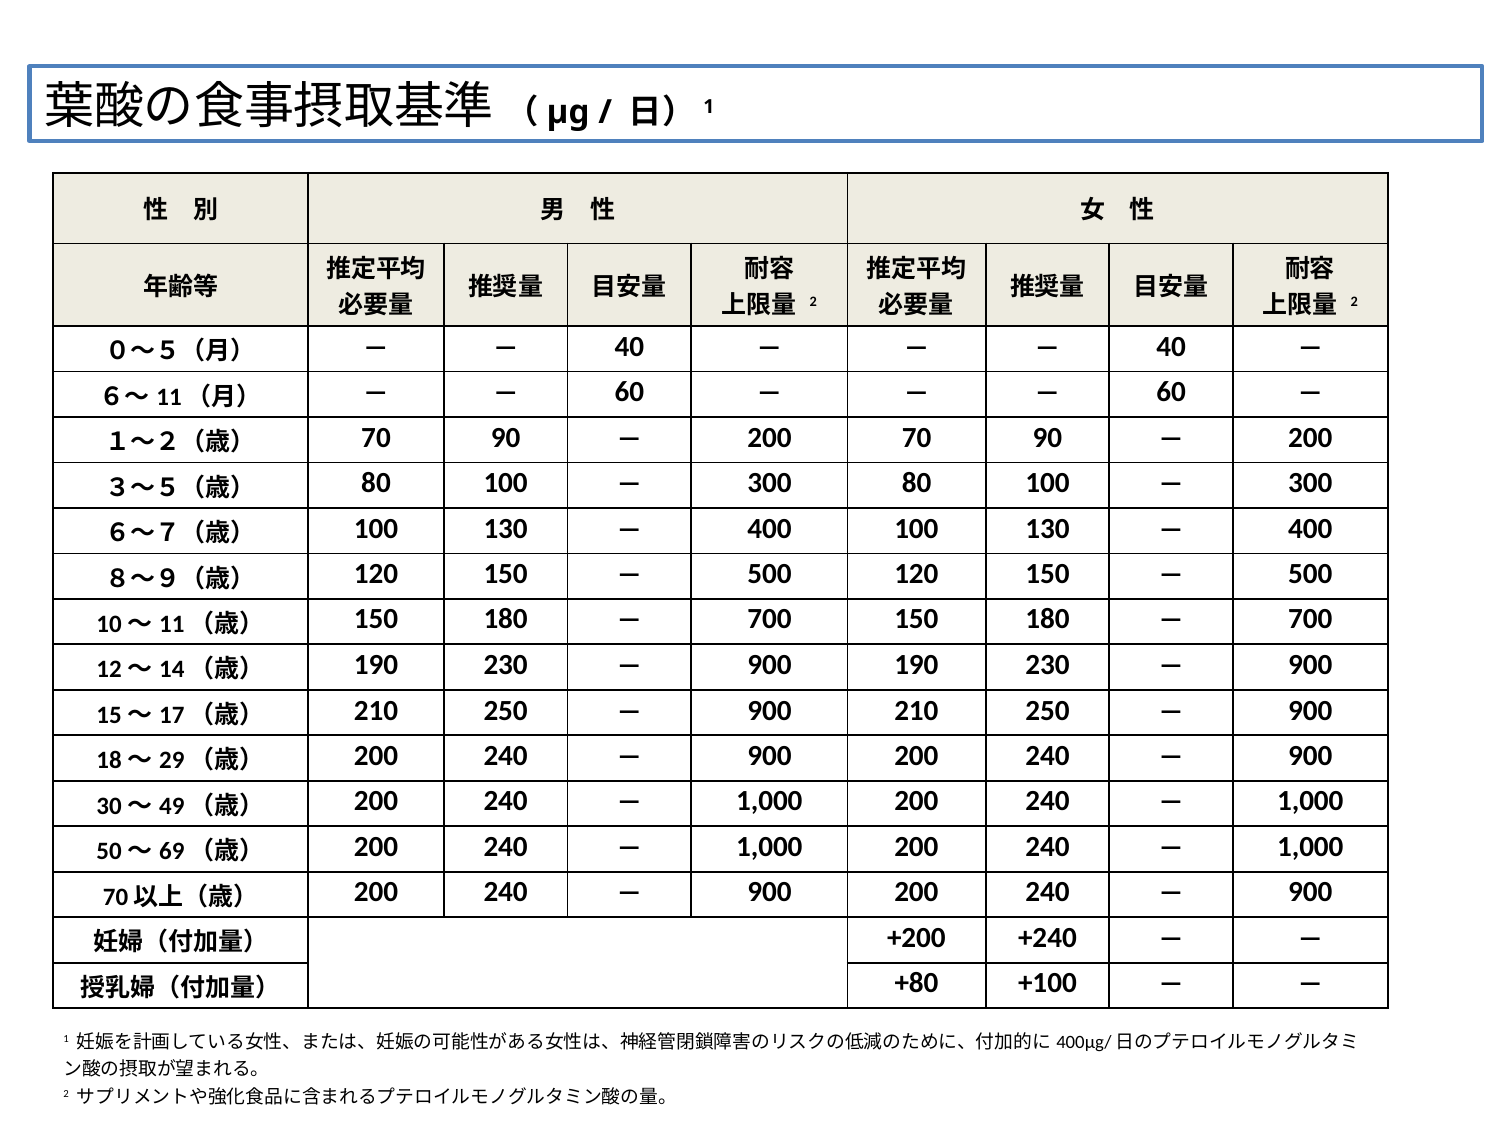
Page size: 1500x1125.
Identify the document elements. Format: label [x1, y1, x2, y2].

table_cell [848, 827, 985, 871]
table_cell [54, 736, 307, 780]
table_cell [54, 691, 307, 734]
table_cell [54, 418, 307, 462]
table_cell [568, 509, 690, 553]
table_cell [568, 327, 690, 371]
table_cell [848, 873, 985, 916]
table_cell [1110, 327, 1232, 371]
table_cell [1234, 736, 1387, 780]
table_cell [568, 691, 690, 734]
table_cell [848, 736, 985, 780]
table_cell [848, 554, 985, 598]
table_cell [445, 244, 567, 325]
table_cell [54, 782, 307, 825]
table_cell [692, 600, 847, 643]
table_cell [445, 372, 567, 416]
table_cell [568, 645, 690, 689]
table_cell [848, 964, 985, 1007]
table_cell [692, 509, 847, 553]
table_cell [568, 600, 690, 643]
table_cell [848, 244, 985, 325]
table_cell [1234, 918, 1387, 962]
table_cell [1234, 554, 1387, 598]
table_cell [309, 463, 443, 507]
table_cell [309, 691, 443, 734]
table_cell [54, 372, 307, 416]
table_cell [445, 463, 567, 507]
table_cell [692, 691, 847, 734]
table_cell [568, 873, 690, 916]
table_cell [309, 244, 443, 325]
table_cell [445, 691, 567, 734]
table_cell [309, 827, 443, 871]
table_cell [54, 463, 307, 507]
table_cell [692, 873, 847, 916]
table_cell [1234, 691, 1387, 734]
table_cell [848, 463, 985, 507]
table_cell [445, 600, 567, 643]
table_cell [987, 645, 1108, 689]
table_cell [692, 782, 847, 825]
table_header [54, 174, 307, 243]
table_cell [1234, 964, 1387, 1007]
table_cell [309, 645, 443, 689]
table_cell [445, 509, 567, 553]
table_cell [692, 827, 847, 871]
table_cell [53, 1009, 1388, 1098]
table_cell [568, 372, 690, 416]
table_cell [1110, 244, 1232, 325]
table_cell [848, 600, 985, 643]
table_cell [54, 244, 307, 325]
table_cell [987, 964, 1108, 1007]
table_cell [1110, 554, 1232, 598]
table_cell [848, 918, 985, 962]
table_cell [848, 509, 985, 553]
table_cell [445, 327, 567, 371]
table_cell [568, 418, 690, 462]
table_cell [309, 372, 443, 416]
table_cell [445, 736, 567, 780]
table_cell [54, 645, 307, 689]
table_cell [987, 736, 1108, 780]
table_cell [1110, 600, 1232, 643]
table_cell [1110, 964, 1232, 1007]
table_cell [1234, 827, 1387, 871]
table_cell [1234, 509, 1387, 553]
table_cell [54, 600, 307, 643]
table_cell [987, 782, 1108, 825]
table_cell [848, 691, 985, 734]
table_cell [692, 244, 847, 325]
table_cell [987, 509, 1108, 553]
table_cell [1110, 418, 1232, 462]
table_cell [568, 244, 690, 325]
table_cell [1110, 736, 1232, 780]
table_cell [1110, 873, 1232, 916]
table_cell [848, 418, 985, 462]
table_cell [987, 463, 1108, 507]
table_cell [692, 327, 847, 371]
table_cell [309, 509, 443, 553]
text_box [27, 64, 1484, 143]
table_cell [445, 418, 567, 462]
table_cell [1234, 463, 1387, 507]
table_cell [987, 873, 1108, 916]
table_cell [309, 554, 443, 598]
table_cell [987, 918, 1108, 962]
table_cell [1234, 244, 1387, 325]
table_cell [1234, 418, 1387, 462]
table_cell [309, 782, 443, 825]
table_cell [987, 600, 1108, 643]
table_cell [1110, 645, 1232, 689]
table_cell [848, 372, 985, 416]
table_cell [445, 645, 567, 689]
table_cell [987, 244, 1108, 325]
table_cell [1110, 827, 1232, 871]
table_cell [692, 463, 847, 507]
table_cell [1234, 327, 1387, 371]
table_cell [54, 964, 307, 1007]
table_cell [54, 554, 307, 598]
table_cell [1110, 918, 1232, 962]
table_cell [1234, 873, 1387, 916]
table_cell [987, 827, 1108, 871]
table_cell [848, 327, 985, 371]
table_cell [1234, 600, 1387, 643]
table_cell [1234, 645, 1387, 689]
table_cell [1110, 691, 1232, 734]
table_cell [445, 782, 567, 825]
table_cell [692, 372, 847, 416]
table_cell [568, 827, 690, 871]
table_cell [54, 509, 307, 553]
table_cell [692, 645, 847, 689]
table_cell [54, 327, 307, 371]
table_cell [692, 554, 847, 598]
table_cell [309, 600, 443, 643]
table_cell [1110, 782, 1232, 825]
table_cell [309, 327, 443, 371]
table_cell [445, 827, 567, 871]
table_cell [1110, 463, 1232, 507]
table_cell [692, 736, 847, 780]
table_cell [54, 873, 307, 916]
table_cell [848, 645, 985, 689]
table_cell [309, 418, 443, 462]
table_cell [309, 918, 847, 1007]
table_cell [309, 736, 443, 780]
table_cell [445, 873, 567, 916]
table_cell [987, 691, 1108, 734]
table_cell [568, 463, 690, 507]
table_cell [1234, 372, 1387, 416]
table_cell [568, 554, 690, 598]
table_cell [54, 827, 307, 871]
table_cell [445, 554, 567, 598]
table_cell [54, 918, 307, 962]
table_cell [692, 418, 847, 462]
table_cell [1234, 782, 1387, 825]
table_cell [568, 782, 690, 825]
table_header [848, 174, 1387, 243]
table_cell [1110, 509, 1232, 553]
table_cell [568, 736, 690, 780]
table_cell [848, 782, 985, 825]
table_cell [987, 554, 1108, 598]
table_header [309, 174, 847, 243]
table_cell [987, 372, 1108, 416]
table_cell [987, 418, 1108, 462]
table_cell [309, 873, 443, 916]
table_cell [987, 327, 1108, 371]
table_cell [1110, 372, 1232, 416]
